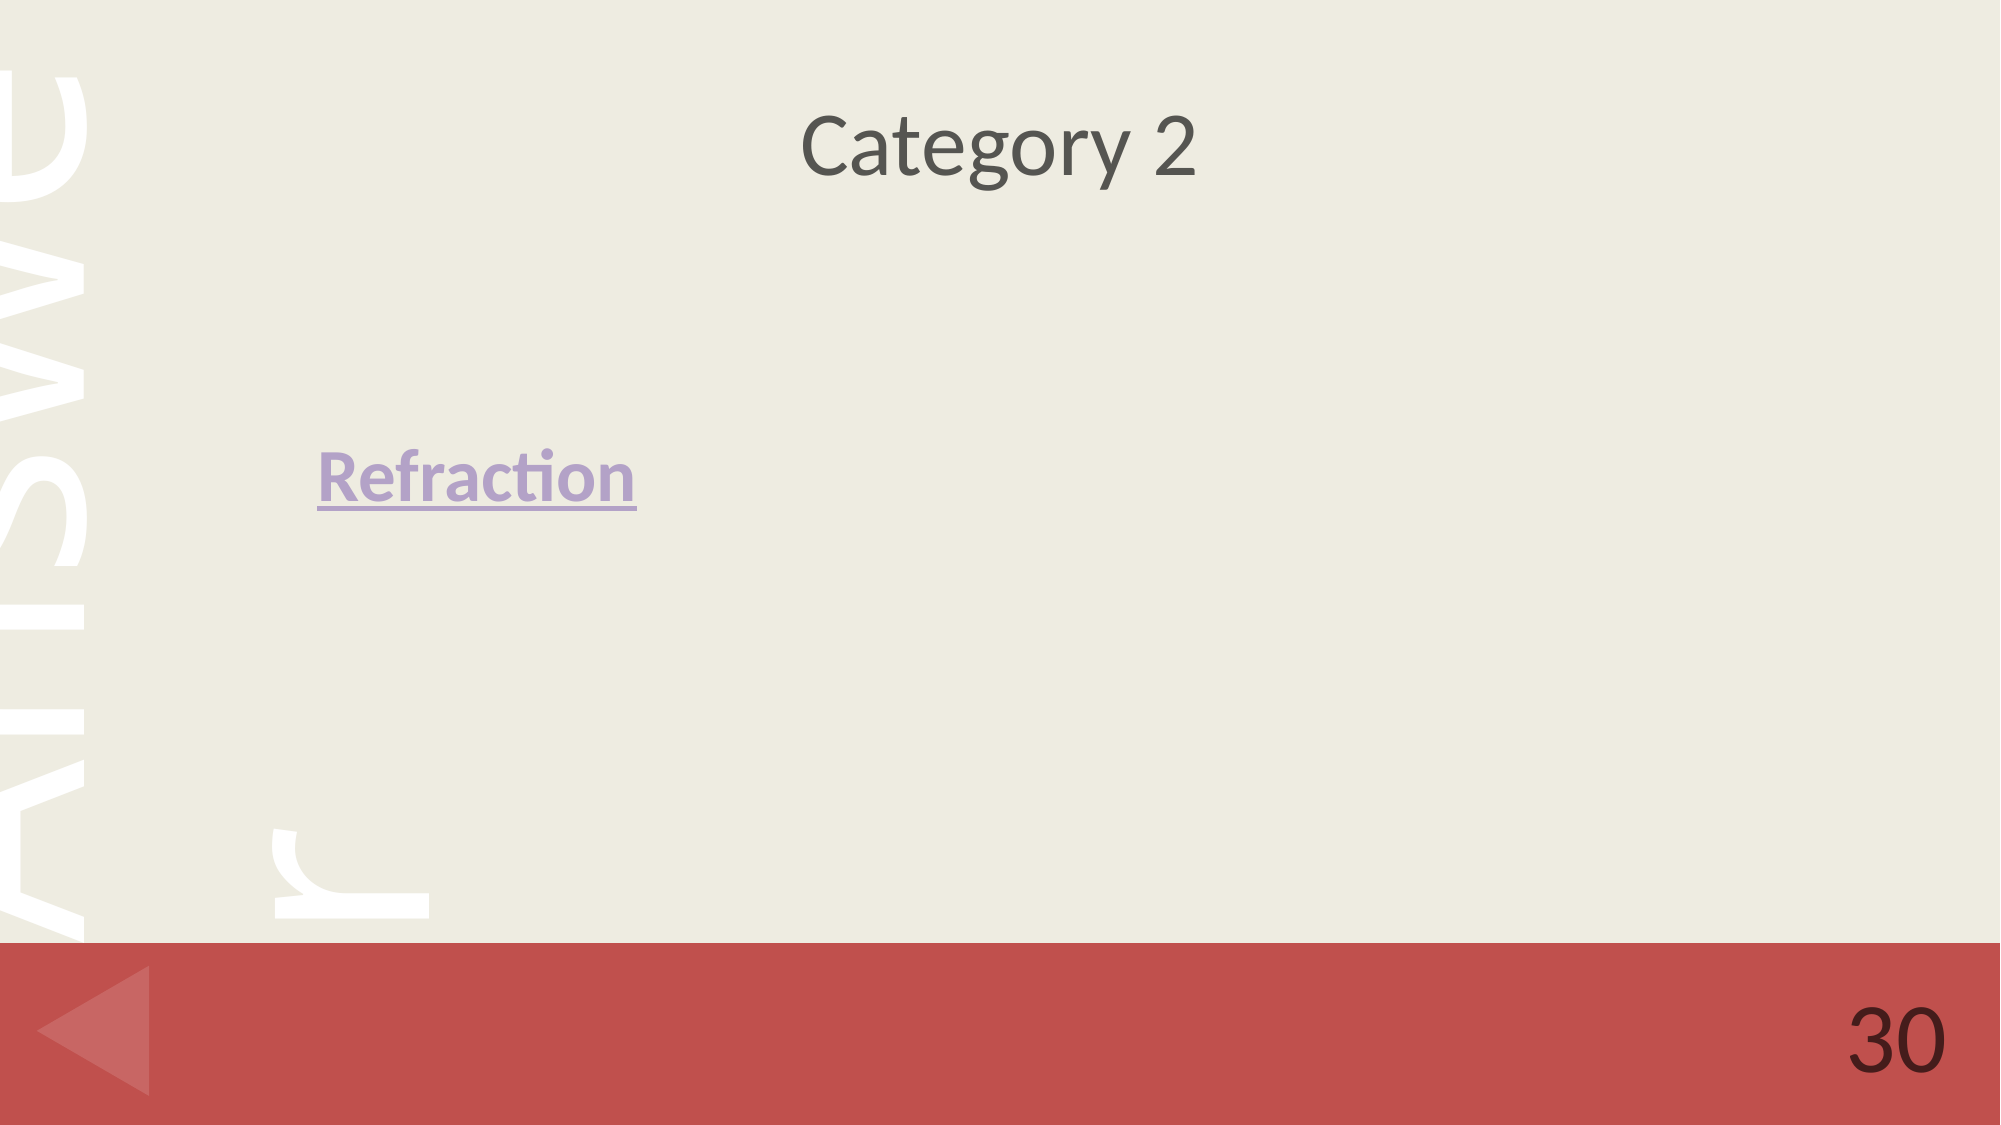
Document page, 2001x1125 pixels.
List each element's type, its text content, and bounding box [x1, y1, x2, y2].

list Refraction [302, 307, 1760, 636]
title Category 2 [99, 45, 1900, 233]
list 30 [1494, 967, 1963, 1097]
